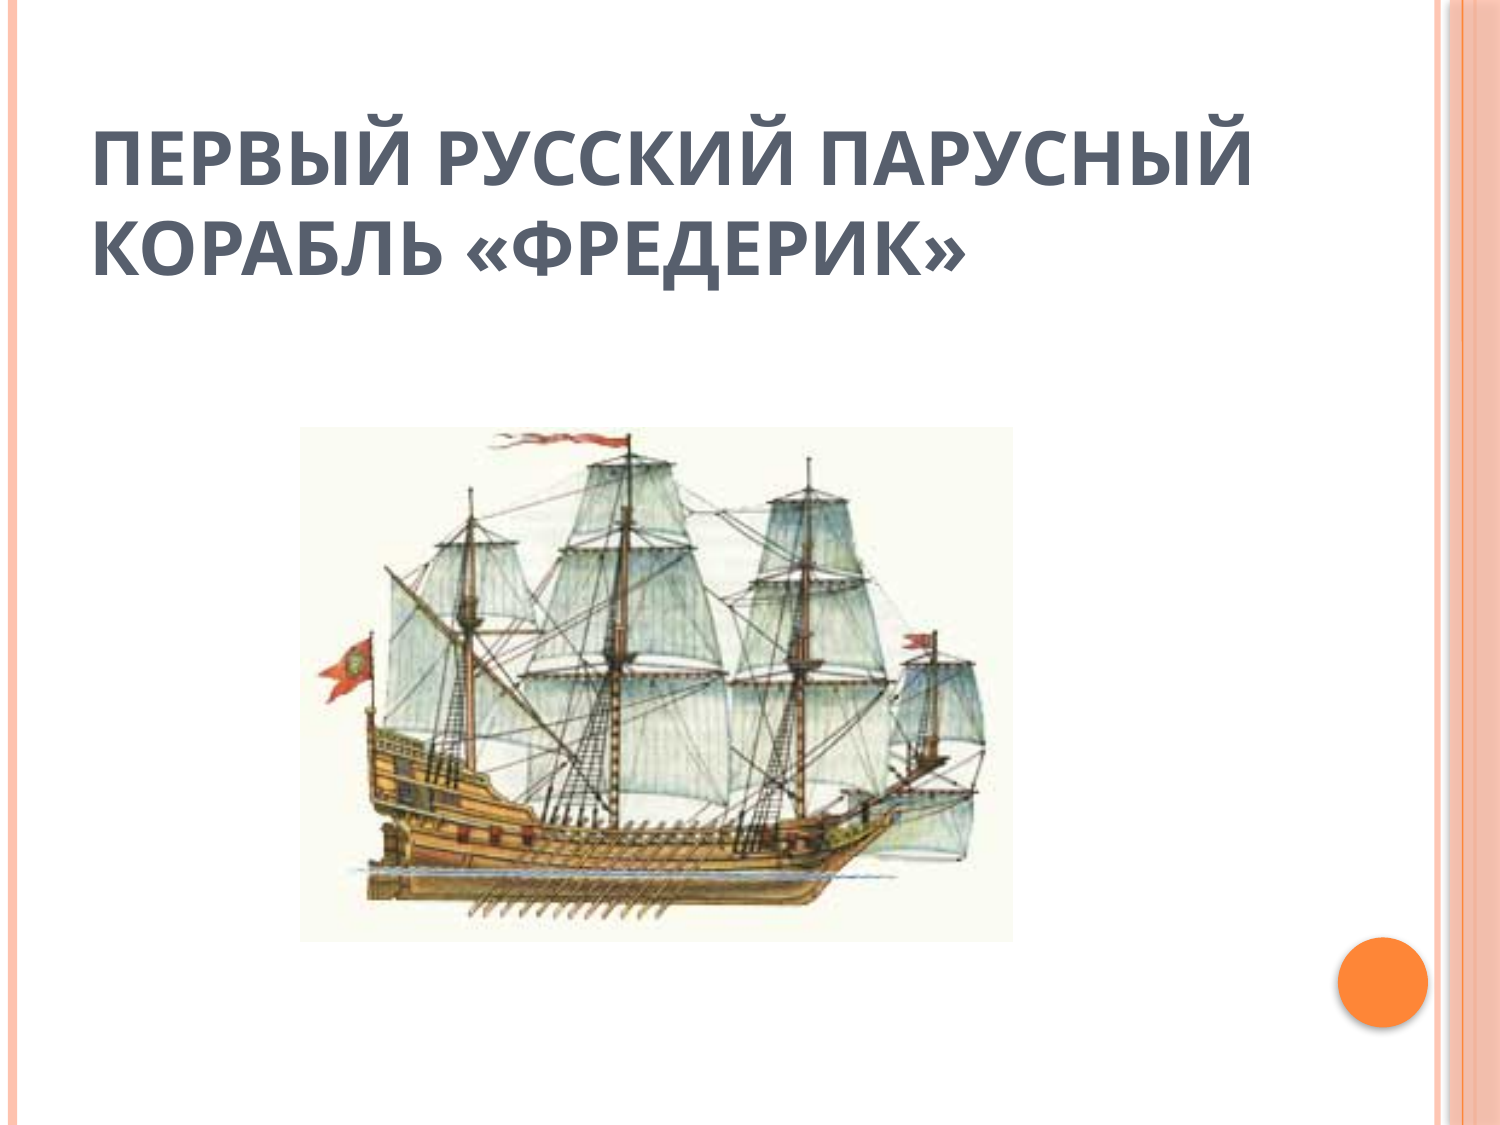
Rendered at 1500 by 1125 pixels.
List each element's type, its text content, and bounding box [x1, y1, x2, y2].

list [299, 427, 1013, 943]
title Первый Русский Парусный Корабль «Фредерик» [75, 45, 1425, 388]
